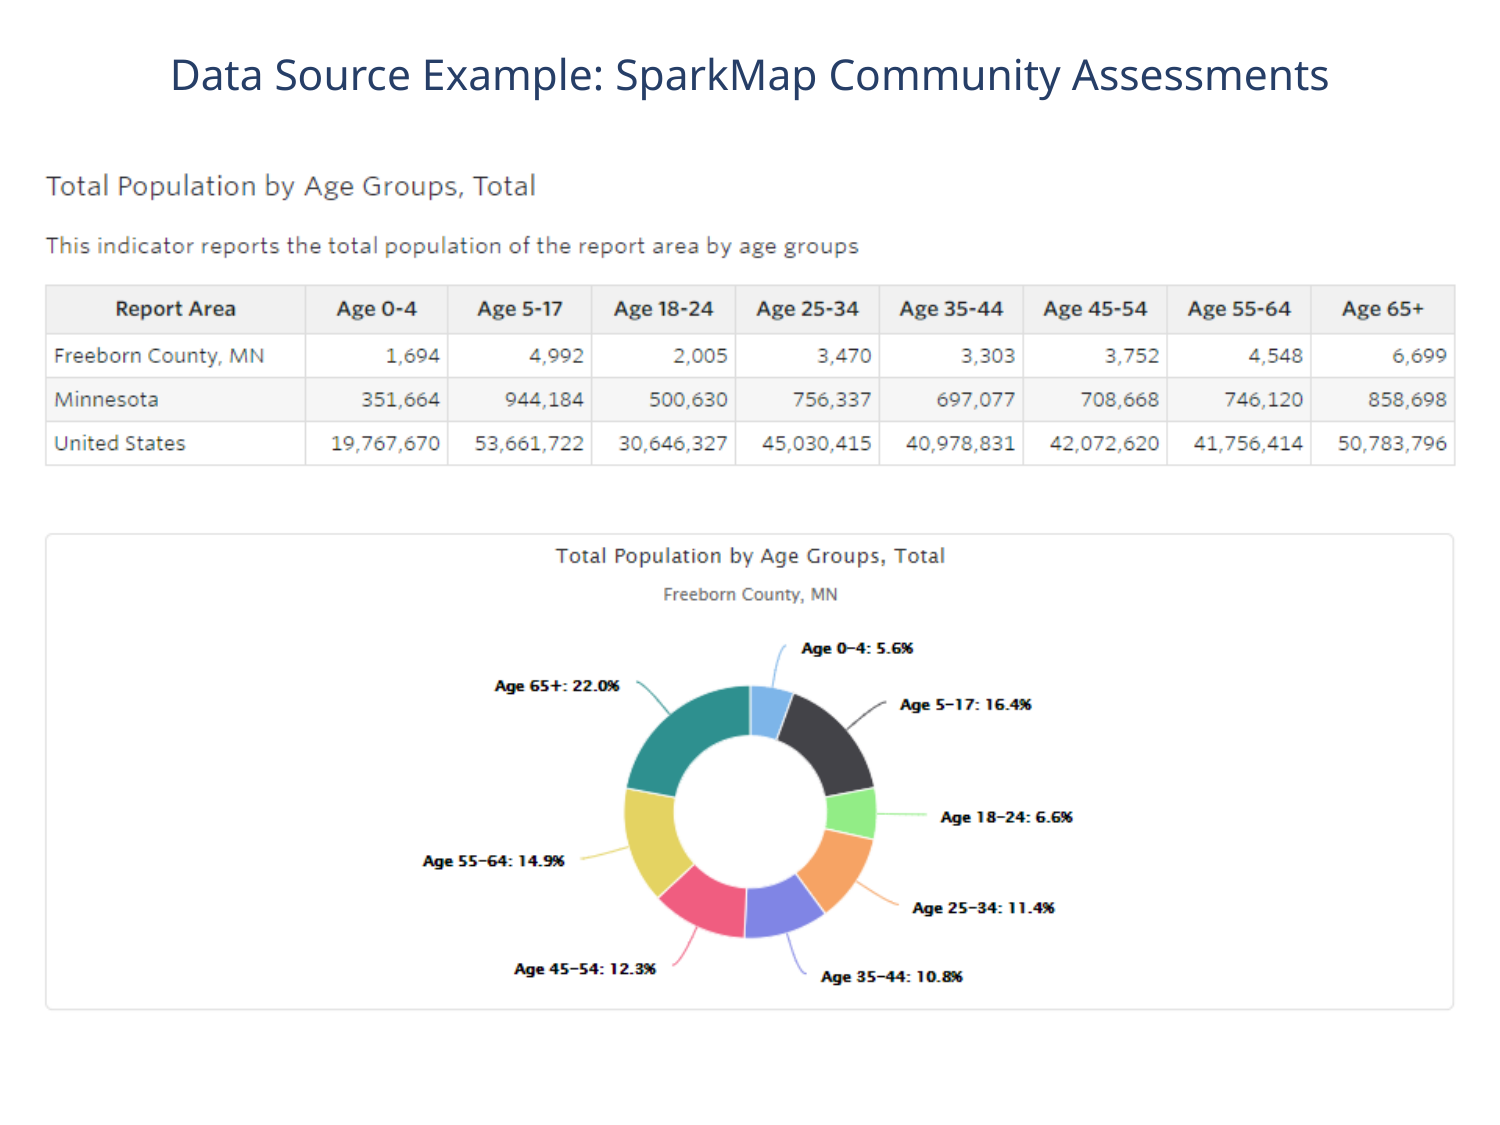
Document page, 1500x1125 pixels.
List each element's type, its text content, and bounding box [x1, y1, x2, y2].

picture [36, 155, 1484, 1048]
text_box Data Source Example: SparkMap Community Assessments [155, 46, 1412, 140]
